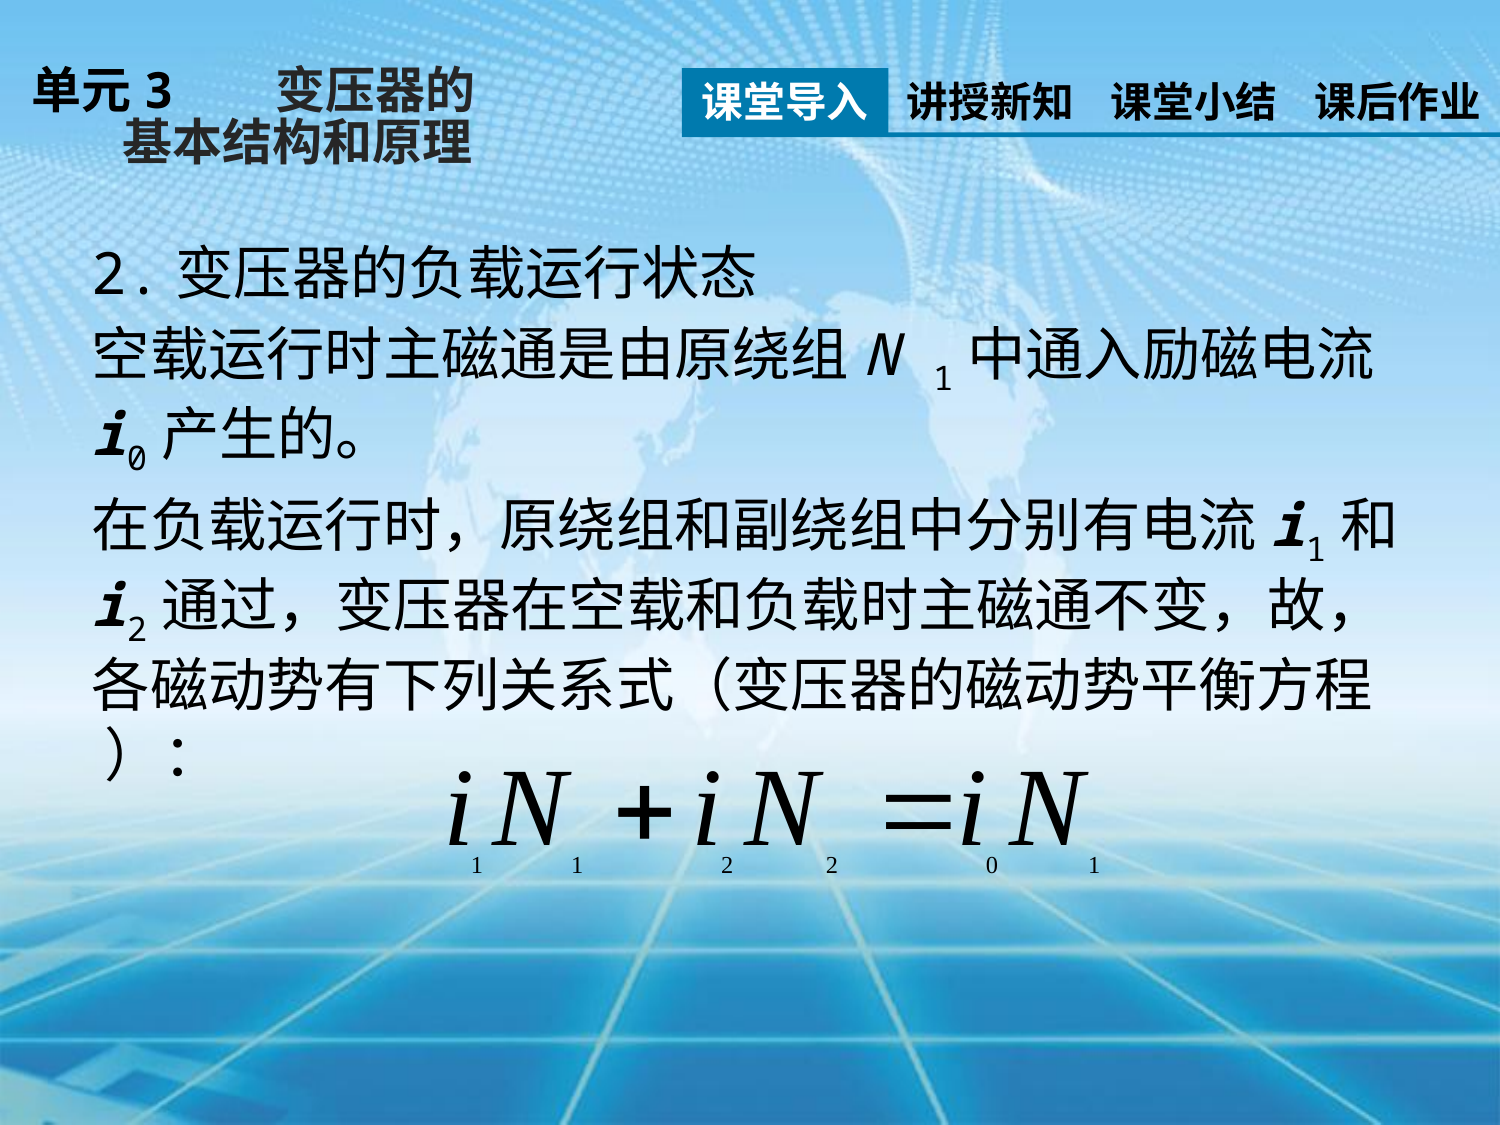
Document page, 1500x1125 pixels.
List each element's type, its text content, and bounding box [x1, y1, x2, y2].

text_box 2.变压器的负载运行状态 空载运行时主磁通是由原绕组N 1中通入励磁电流i0产生的。 在负载运行时，原绕组和副绕组中分别有电流i1和i2通过，变压器在空载和负载时主磁通不变，故，各磁动势有下列关系式（变压器的磁动势平衡方程 ）： [76, 228, 1424, 971]
picture [0, 0, 1500, 1125]
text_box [16, 59, 1500, 180]
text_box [442, 751, 1105, 884]
